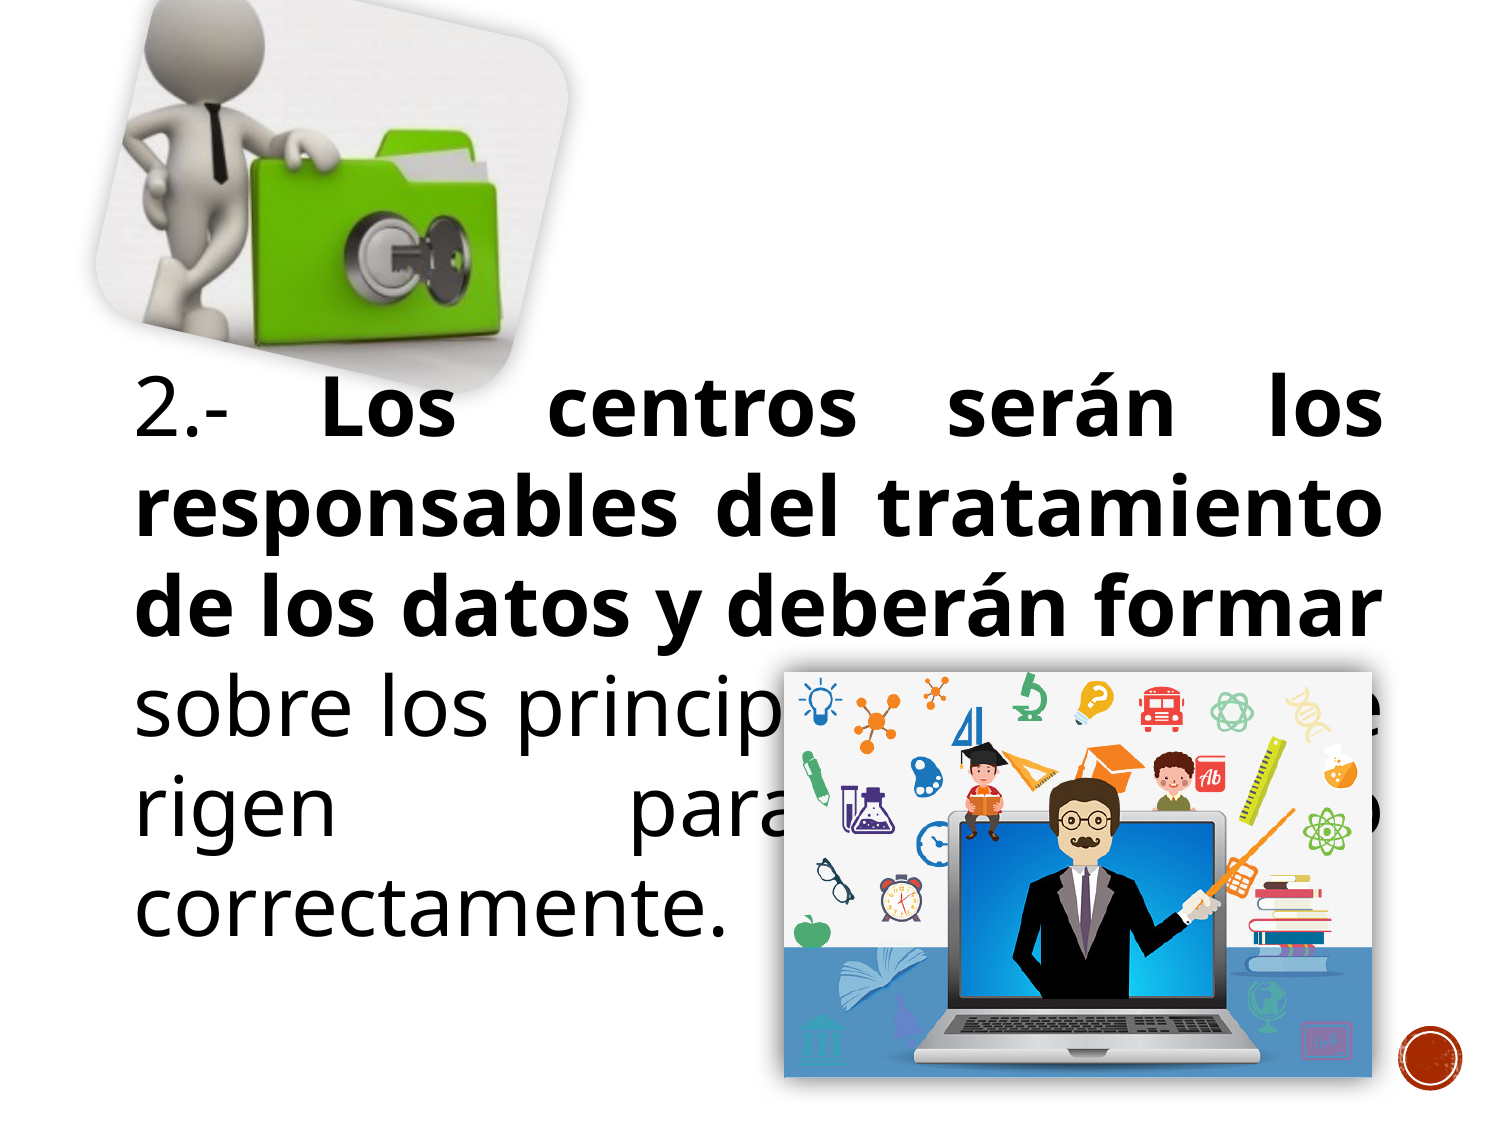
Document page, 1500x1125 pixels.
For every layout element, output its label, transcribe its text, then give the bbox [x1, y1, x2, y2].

picture [784, 672, 1372, 1078]
text_box 2.- Los centros serán los responsables del tratamiento de los datos y deberán formar sobre los principios básicos que rigen para hacerlo correctamente. [119, 346, 1401, 961]
picture [95, 0, 568, 361]
